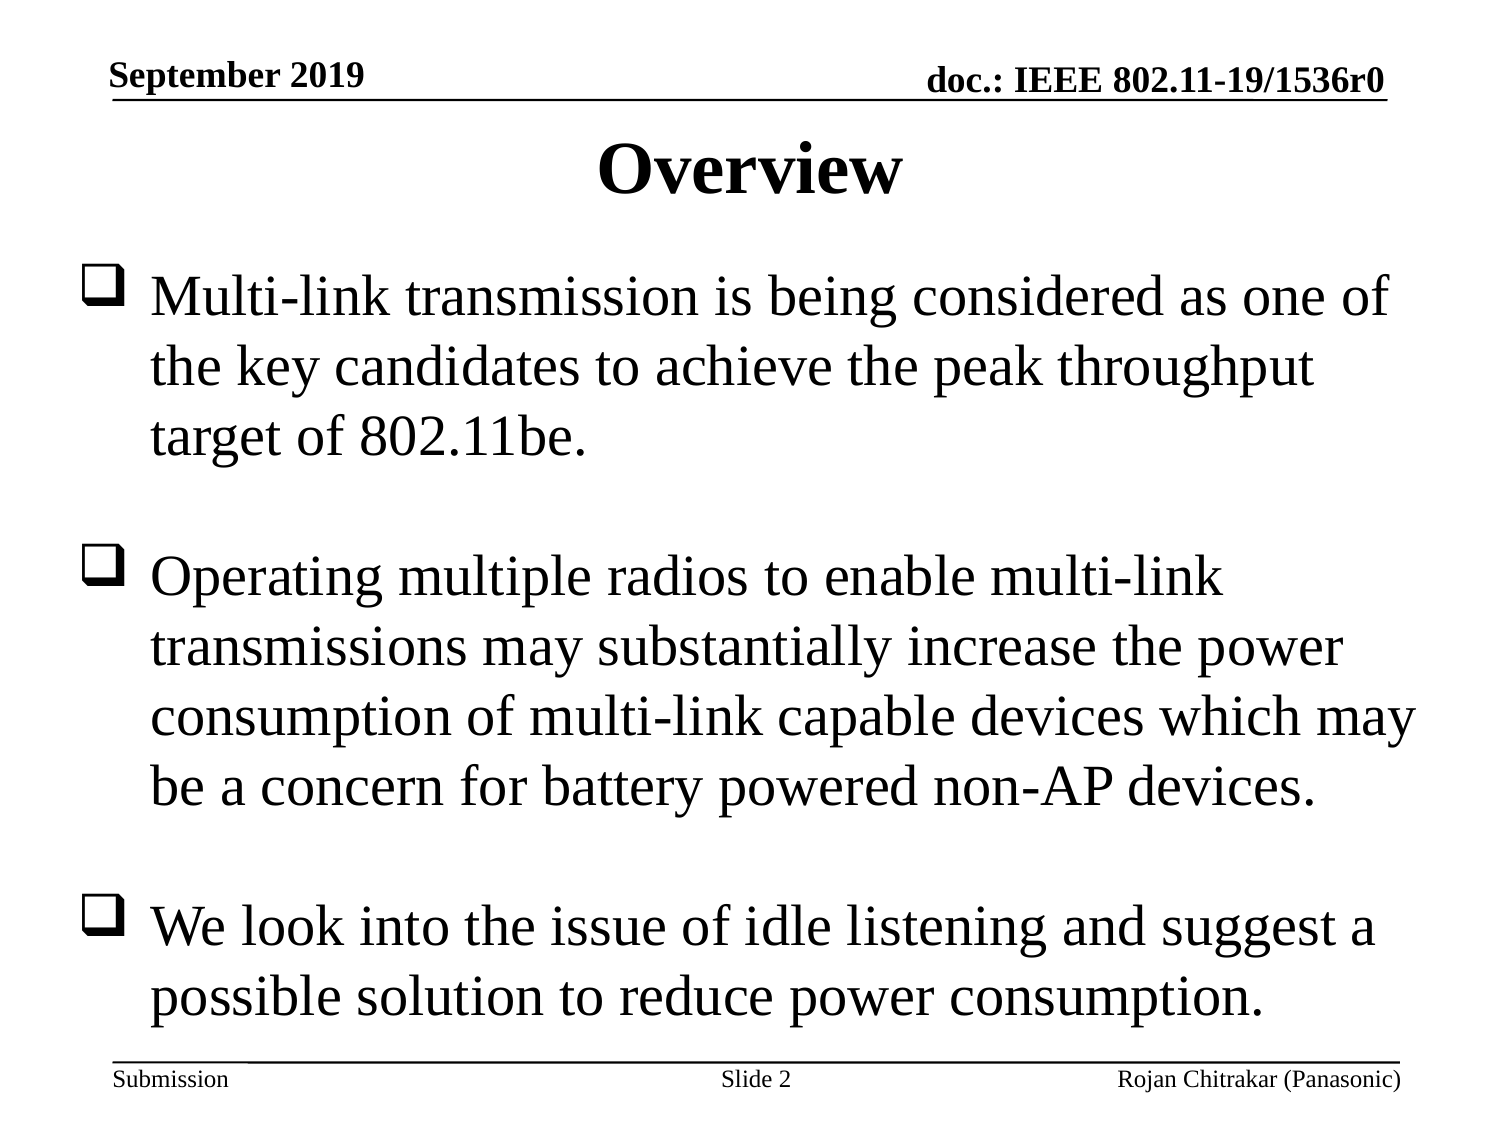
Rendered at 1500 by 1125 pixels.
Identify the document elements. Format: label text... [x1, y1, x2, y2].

text_box Multi-link transmission is being considered as one of the key candidates to achieve the peak throughput target of 802.11be. Operating multiple radios to enable multi-link transmissions may substantially increase the power consumption of multi-link capable devices which may be a concern for battery powered non-AP devices. We look into the issue of idle listening and suggest a possible solution to reduce power consumption. [62, 249, 1463, 1035]
text_box Overview [0, 111, 1500, 225]
footer Rojan Chitrakar (Panasonic) [949, 1061, 1402, 1093]
slide_number Slide 2 [712, 1061, 800, 1093]
